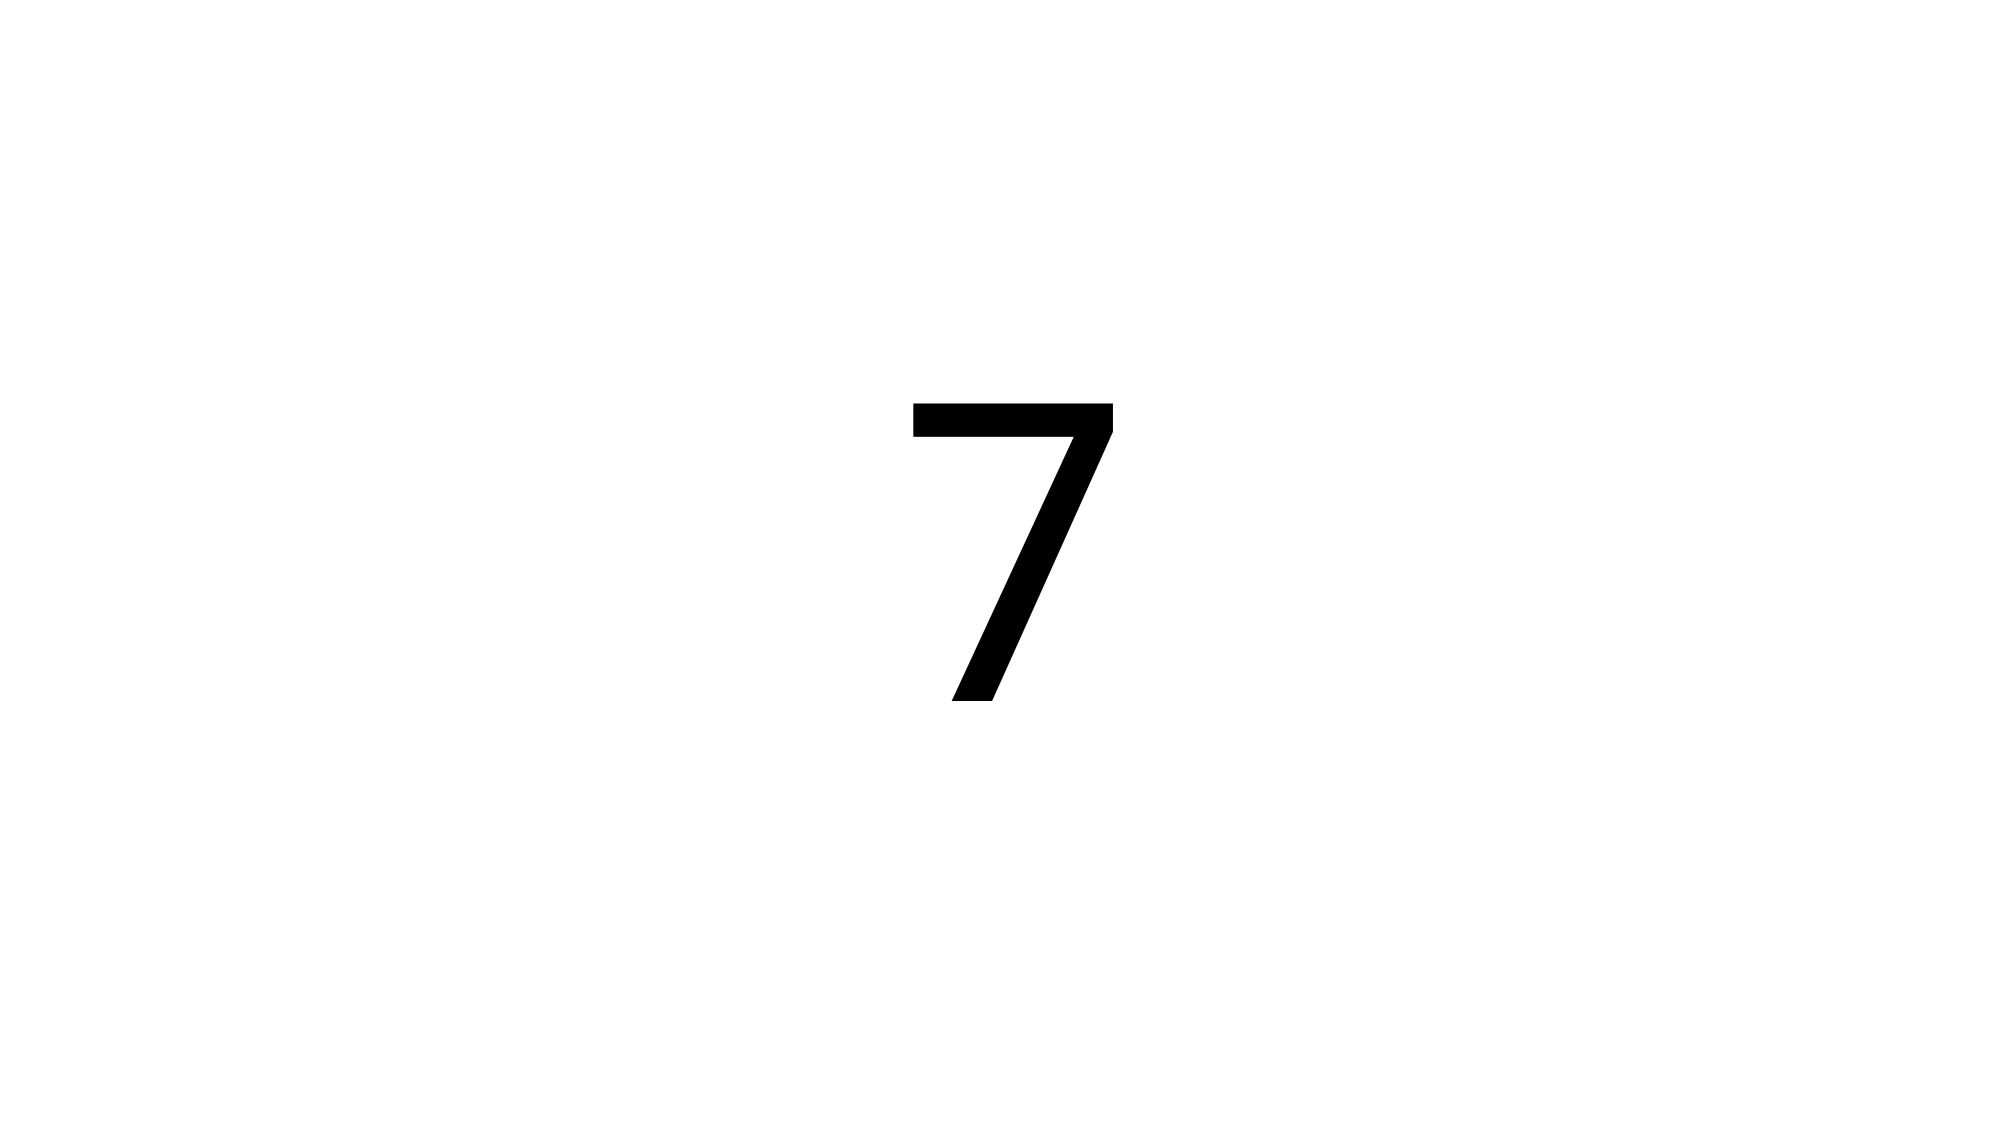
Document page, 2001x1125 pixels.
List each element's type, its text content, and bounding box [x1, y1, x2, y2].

title 7 [813, 325, 1216, 800]
